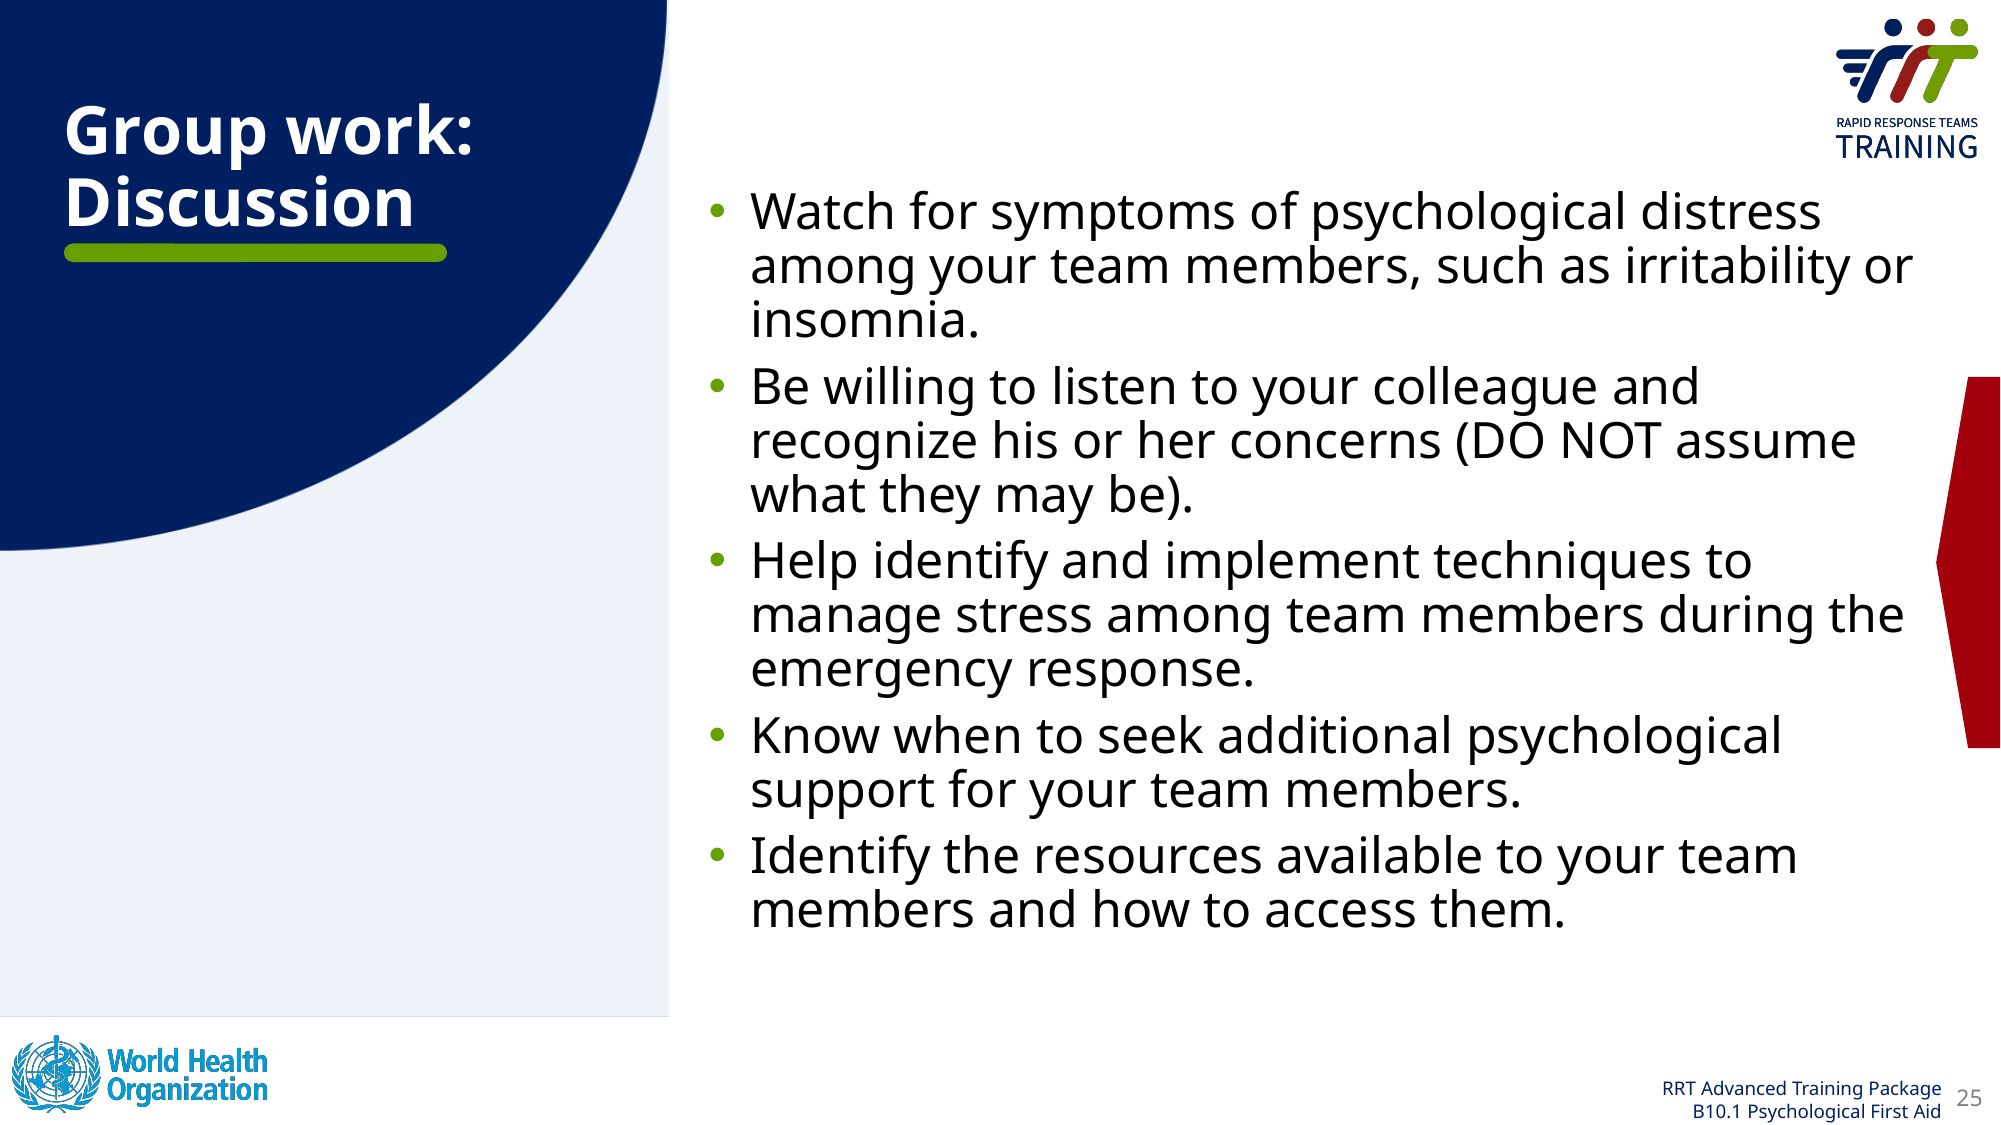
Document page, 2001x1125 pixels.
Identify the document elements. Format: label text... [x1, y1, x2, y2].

picture [34, 1054, 43, 1078]
text_box Group work: Discussion [63, 103, 600, 242]
picture [12, 1035, 54, 1068]
picture [12, 1083, 48, 1113]
picture [59, 1035, 267, 1113]
picture [30, 1083, 37, 1091]
picture [1835, 19, 1978, 167]
picture [71, 1053, 90, 1091]
list Watch for symptoms of psychological distress among your team members, such as irritability or insomnia. Be willing to listen to your colleague and recognize his or her concerns (DO NOT assume what they may be). Help identify and implement techniques to manage stress among team members during the emergency response. Know when to seek additional psychological support for your team members. Identify the resources available to your team members and how to access them. [700, 199, 1937, 926]
picture [24, 1054, 36, 1087]
picture [50, 1108, 62, 1113]
picture [40, 1062, 47, 1070]
picture [46, 1056, 54, 1062]
picture [0, 0, 669, 1018]
picture [36, 1088, 78, 1105]
picture [22, 1062, 26, 1077]
